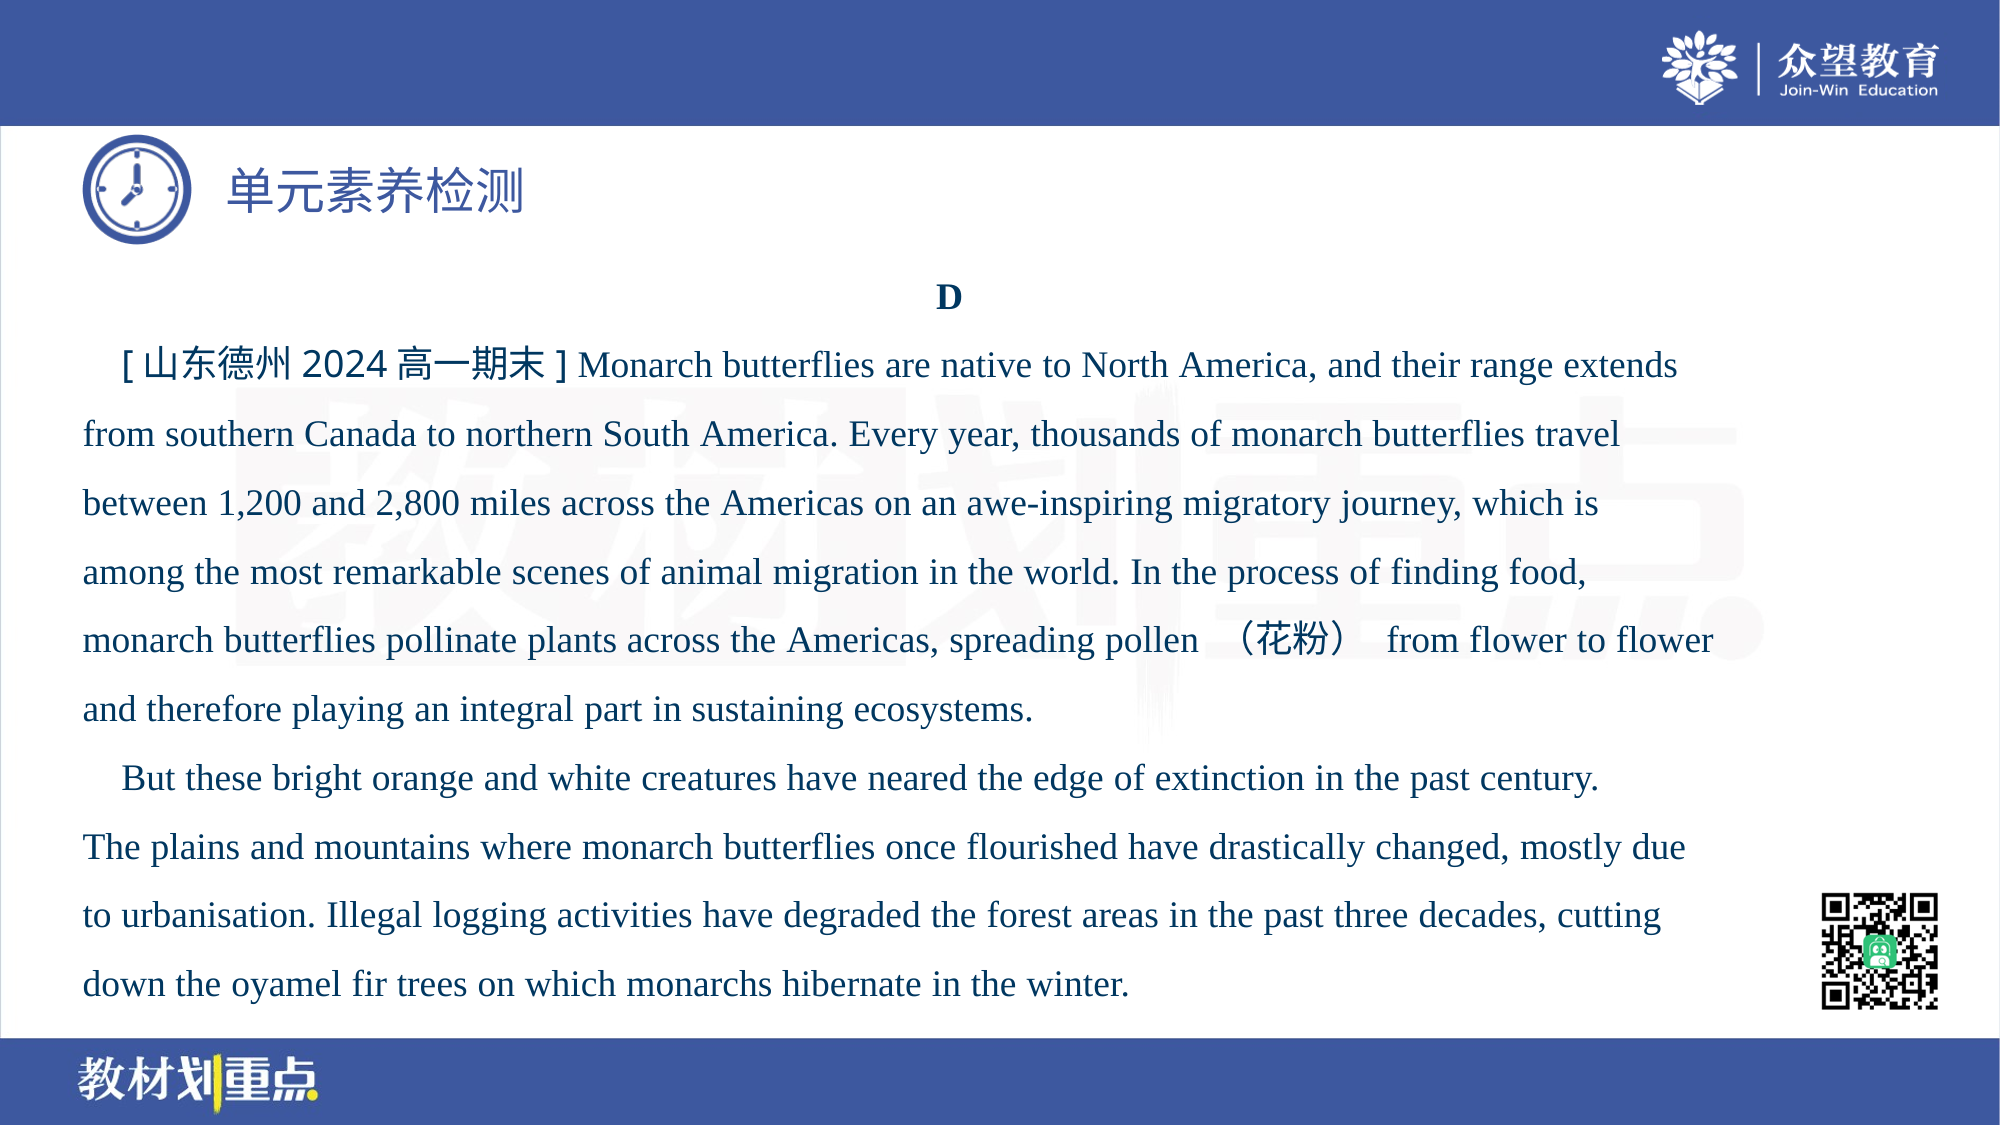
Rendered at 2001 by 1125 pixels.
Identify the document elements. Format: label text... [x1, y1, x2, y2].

text_box D [山东德州2024高一期末] Monarch butterflies are native to North America, and their range extends from southern Canada to northern South America. Every year, thousands of monarch butterflies travel between 1,200 and 2,800 miles across the Americas on an awe-inspiring migratory journey, which is among the most remarkable scenes of animal migration in the world. In the process of finding food, monarch butterflies pollinate plants across the Americas, spreading pollen （花粉） from flower to flower and therefore playing an integral part in sustaining ecosystems. But these bright orange and white creatures have neared the edge of extinction in the past century. The plains and mountains where monarch butterflies once flourished have drastically changed, mostly due to urbanisation. Illegal logging activities have degraded the forest areas in the past three decades, cutting down the oyamel fir trees on which monarchs hibernate in the winter. [82, 247, 1817, 1005]
picture [0, 0, 2000, 1125]
